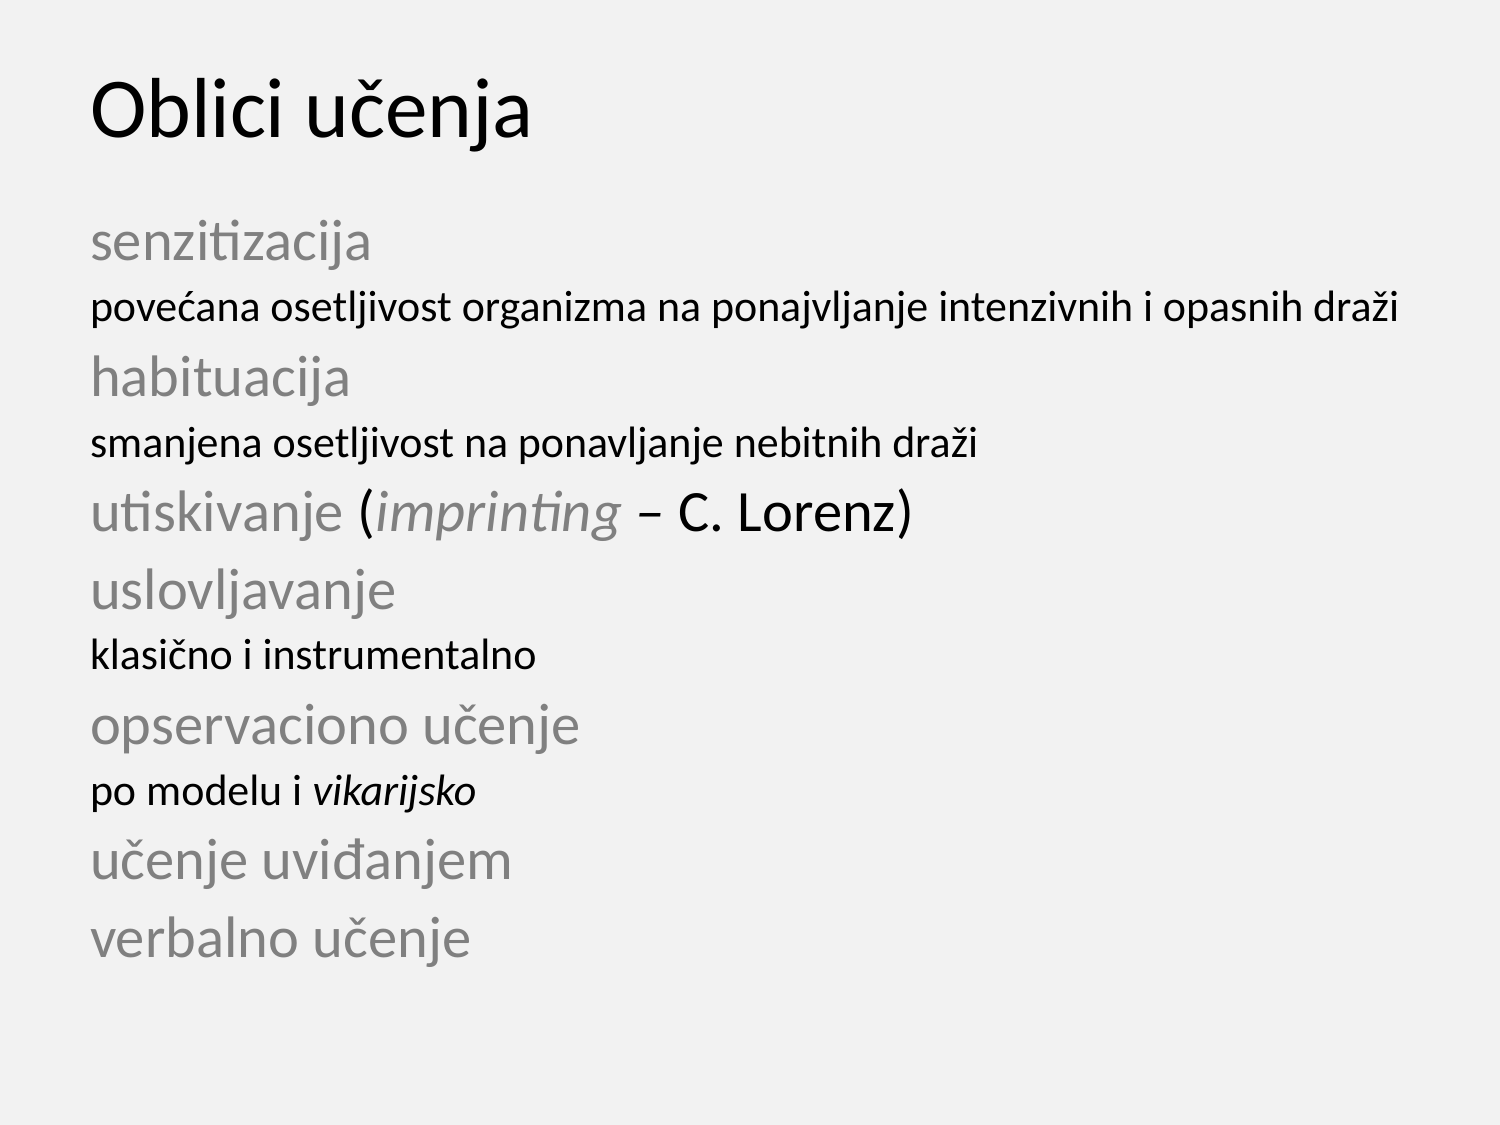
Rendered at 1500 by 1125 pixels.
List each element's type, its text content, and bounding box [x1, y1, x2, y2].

title Oblici učenja [75, 45, 1425, 163]
list senzitizacija povećana osetljivost organizma na ponajvljanje intenzivnih i opasnih draži habituacija smanjena osetljivost na ponavljanje nebitnih draži utiskivanje (imprinting – C. Lorenz) uslovljavanje klasično i instrumentalno opservaciono učenje po modelu i vikarijsko učenje uviđanjem verbalno učenje [75, 187, 1425, 1005]
